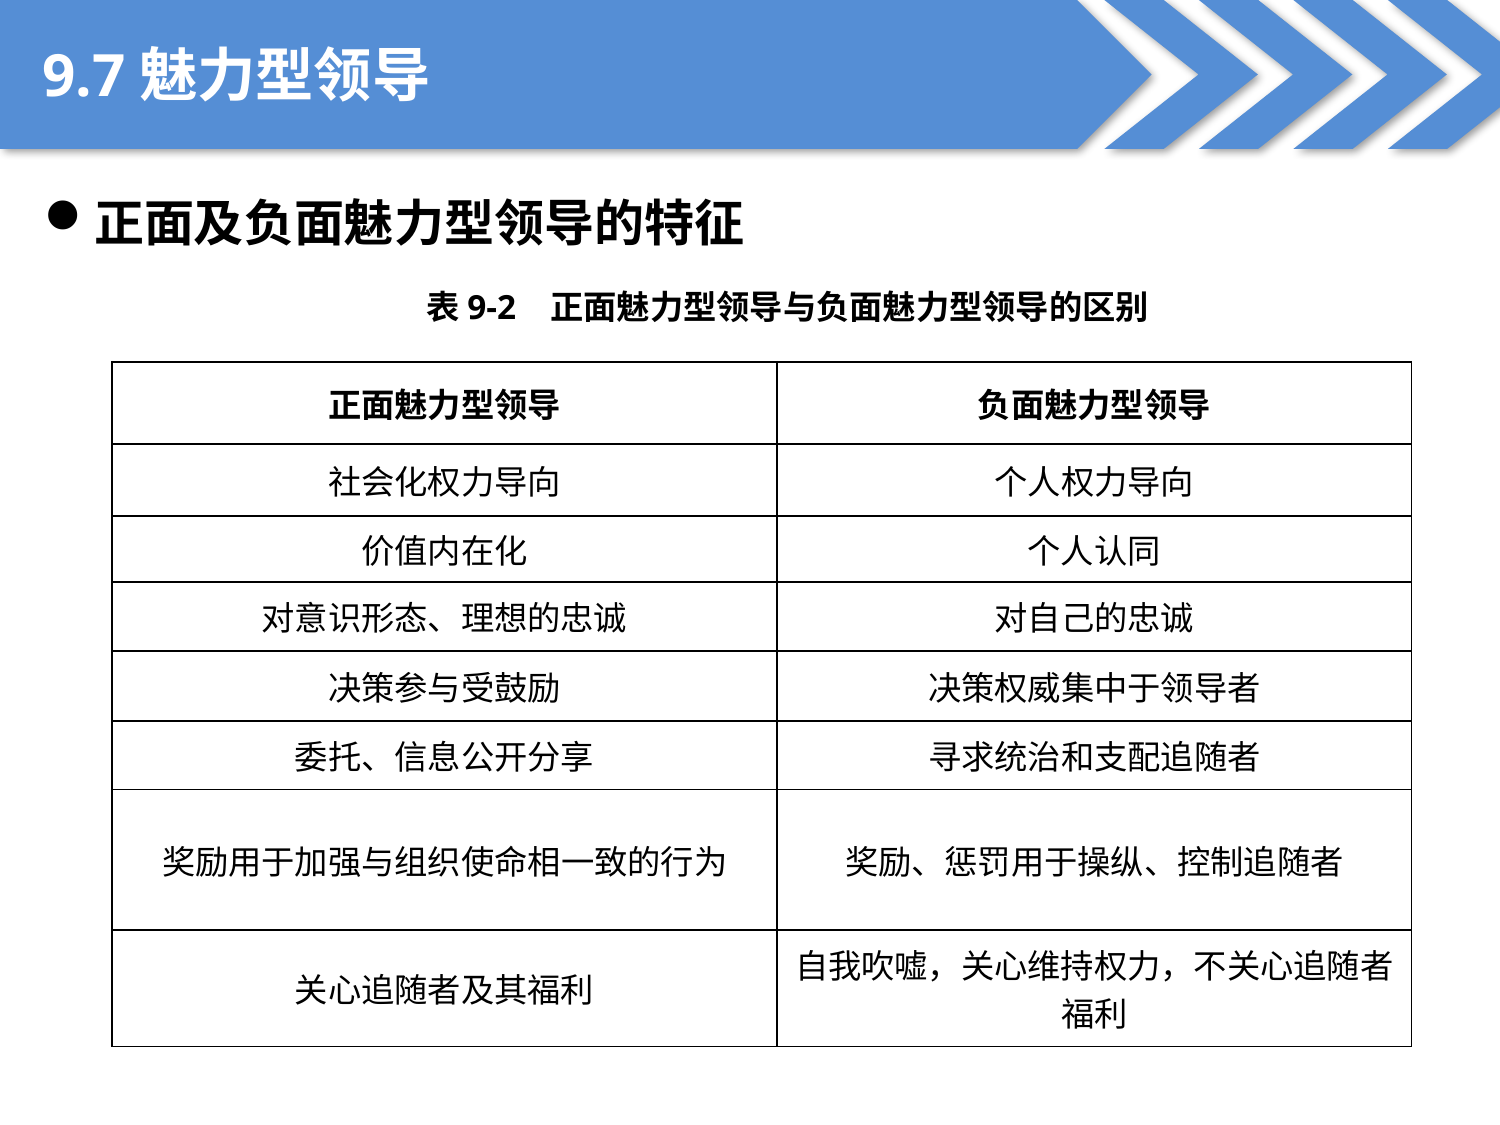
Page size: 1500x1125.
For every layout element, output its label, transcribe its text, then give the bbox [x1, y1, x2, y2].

table_cell 个人权力导向 [778, 445, 1411, 515]
table_header 正面魅力型领导 [113, 363, 776, 443]
table_cell 决策权威集中于领导者 [778, 652, 1411, 720]
table_cell 社会化权力导向 [113, 445, 776, 515]
text_box 表9-2 正面魅力型领导与负面魅力型领导的区别 [64, 278, 1436, 334]
table_cell 奖励用于加强与组织使命相一致的行为 [113, 790, 776, 929]
table_cell 个人认同 [778, 517, 1411, 581]
table_cell 委托、信息公开分享 [113, 722, 776, 789]
text_box 9.7魅力型领导 [27, 30, 446, 116]
table_cell 自我吹嘘，关心维持权力，不关心追随者福利 [778, 931, 1411, 1046]
table_cell 寻求统治和支配追随者 [778, 722, 1411, 789]
table_header 负面魅力型领导 [778, 363, 1411, 443]
table_cell 决策参与受鼓励 [113, 652, 776, 720]
table_cell 价值内在化 [113, 517, 776, 581]
text_box 正面及负面魅力型领导的特征 [29, 184, 845, 260]
table_cell 对自己的忠诚 [778, 583, 1411, 650]
table_cell 对意识形态、理想的忠诚 [113, 583, 776, 650]
table_cell 关心追随者及其福利 [113, 931, 776, 1046]
table_cell 奖励、惩罚用于操纵、控制追随者 [778, 790, 1411, 929]
